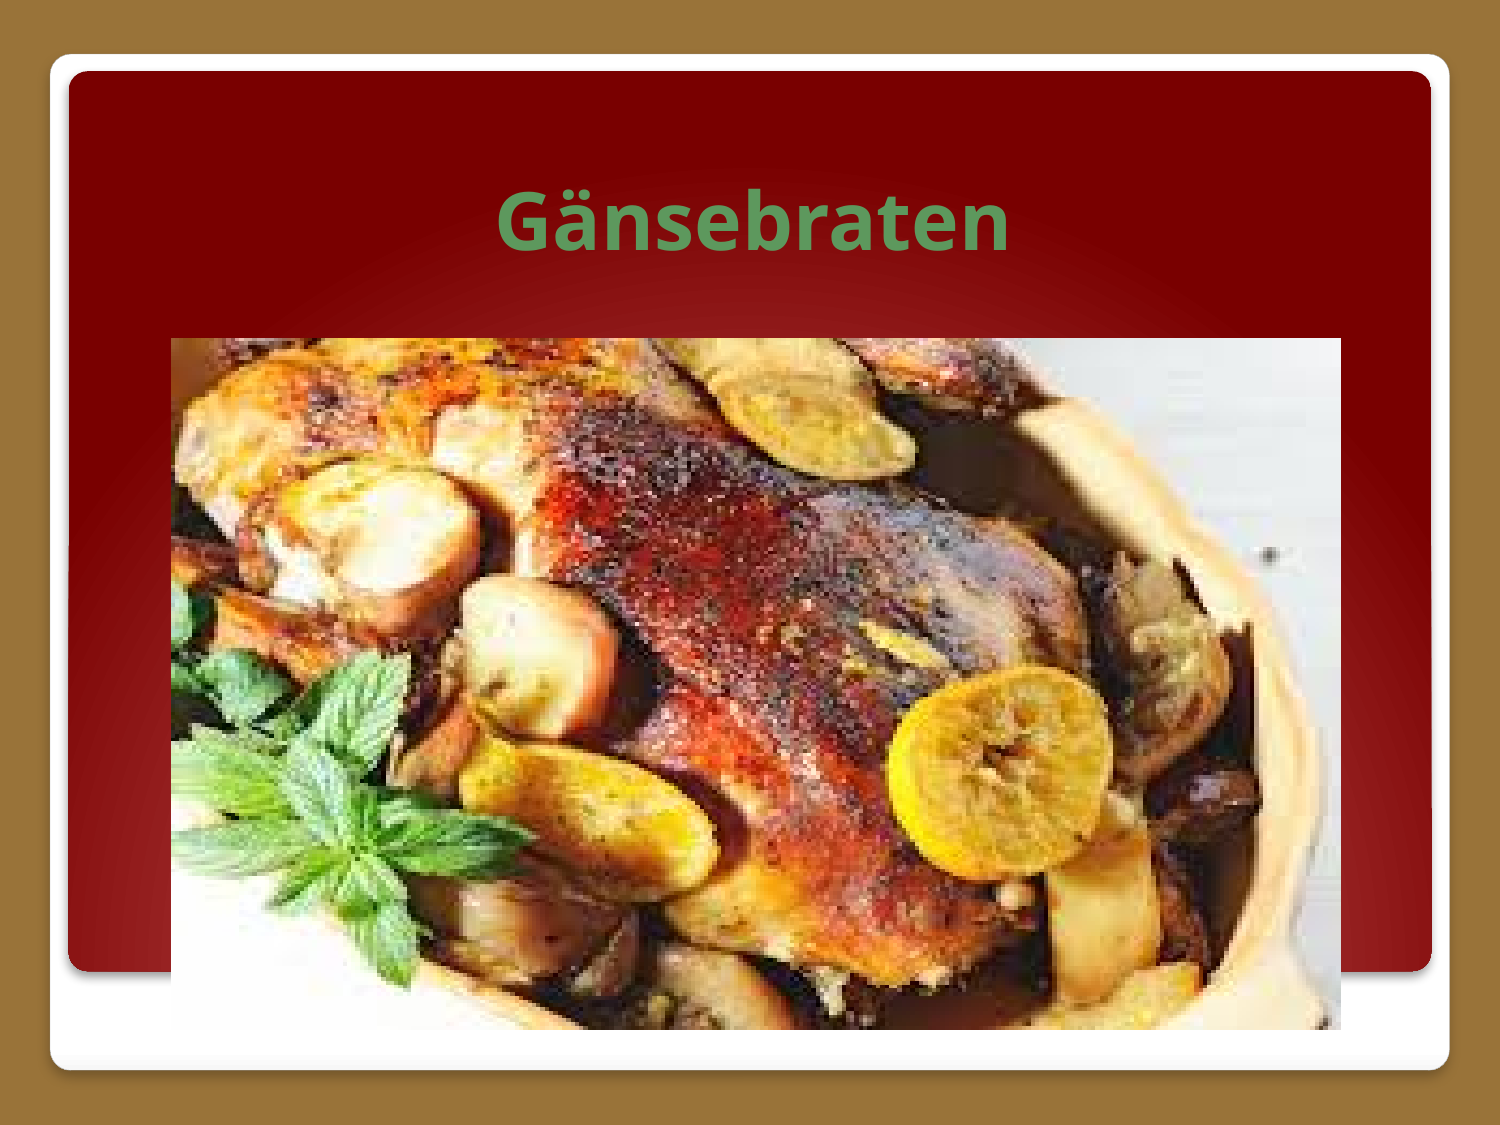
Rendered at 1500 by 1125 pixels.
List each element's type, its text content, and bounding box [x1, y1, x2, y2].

title Gänsebraten [82, 160, 1426, 362]
picture [170, 337, 1341, 1031]
